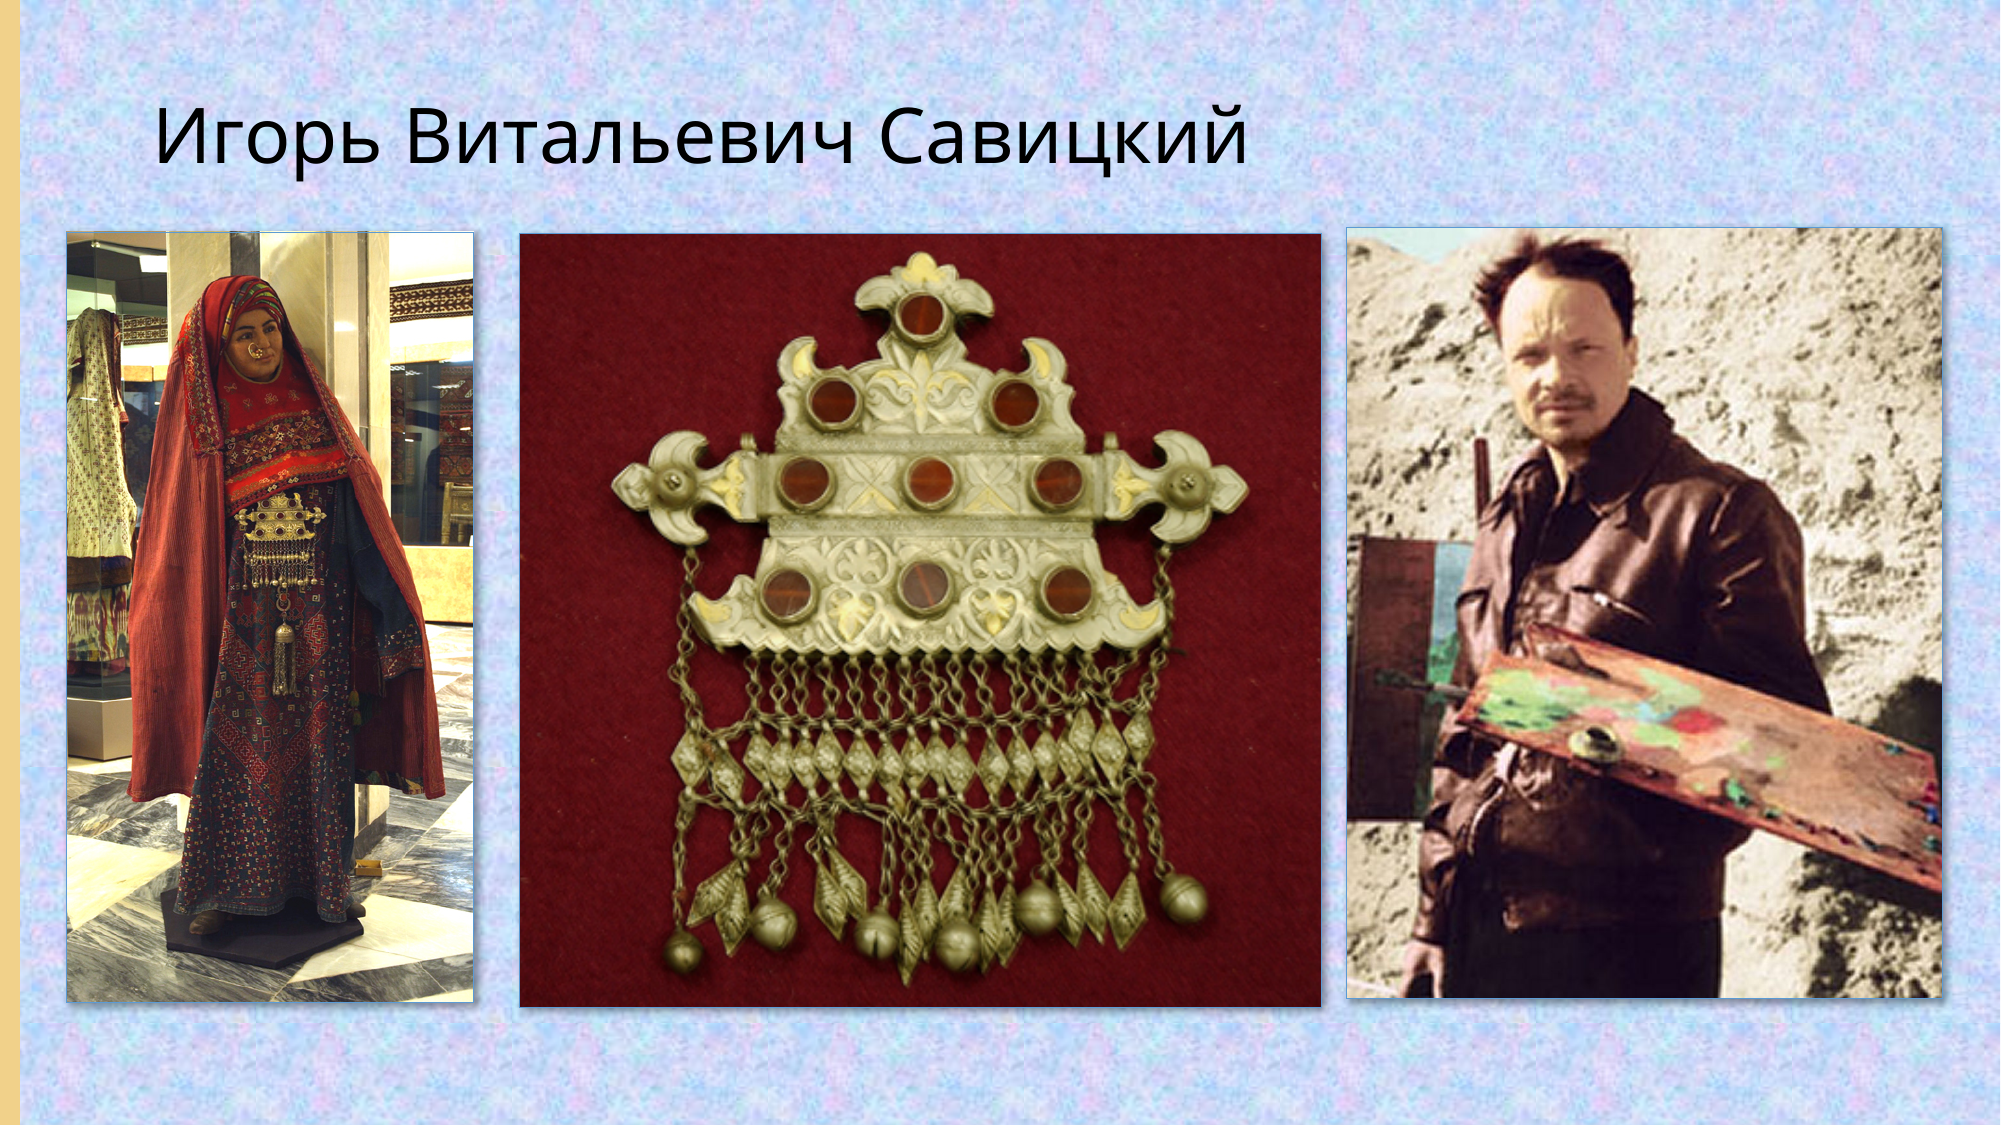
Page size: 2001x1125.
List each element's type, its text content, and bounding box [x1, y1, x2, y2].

title Игорь Витальевич Савицкий [137, 59, 1284, 217]
picture [20, 0, 2001, 1125]
